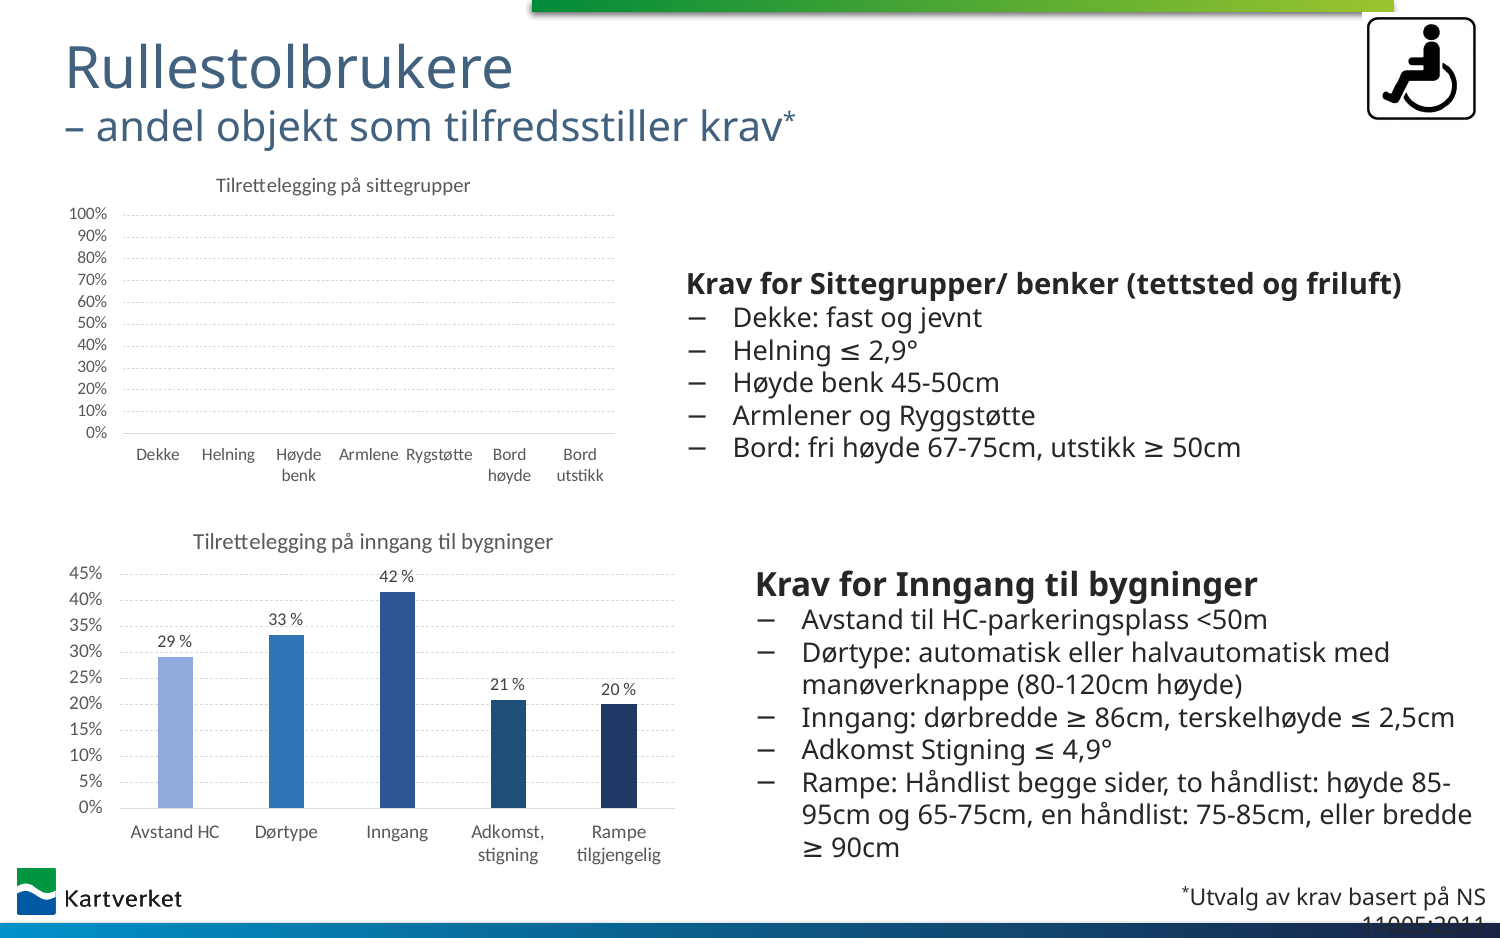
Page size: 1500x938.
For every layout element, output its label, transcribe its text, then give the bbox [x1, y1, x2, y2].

text_box *Utvalg av krav basert på NS 11005:2011 [1068, 873, 1500, 938]
text_box Rullestolbrukere – andel objekt som tilfredsstiller krav* [49, 25, 1431, 158]
text_box Krav for Sittegrupper/ benker (tettsted og friluft) Dekke: fast og jevnt Helning ≤ 2,9° Høyde benk 45-50cm Armlener og Ryggstøtte Bord: fri høyde 67-75cm, utstikk ≥ 50cm [670, 258, 1418, 471]
picture [62, 166, 625, 492]
text_box Krav for Inngang til bygninger Avstand til HC-parkeringsplass <50m Dørtype: automatisk eller halvautomatisk med manøverknappe (80-120cm høyde) Inngang: dørbredde ≥ 86cm, terskelhøyde ≤ 2,5cm Adkomst Stigning ≤ 4,9° Rampe: Håndlist begge sider, to håndlist: høyde 85-95cm og 65-75cm, en håndlist: 75-85cm, eller bredde ≥ 90cm [740, 555, 1491, 870]
picture [62, 520, 685, 874]
picture [1362, 12, 1481, 126]
